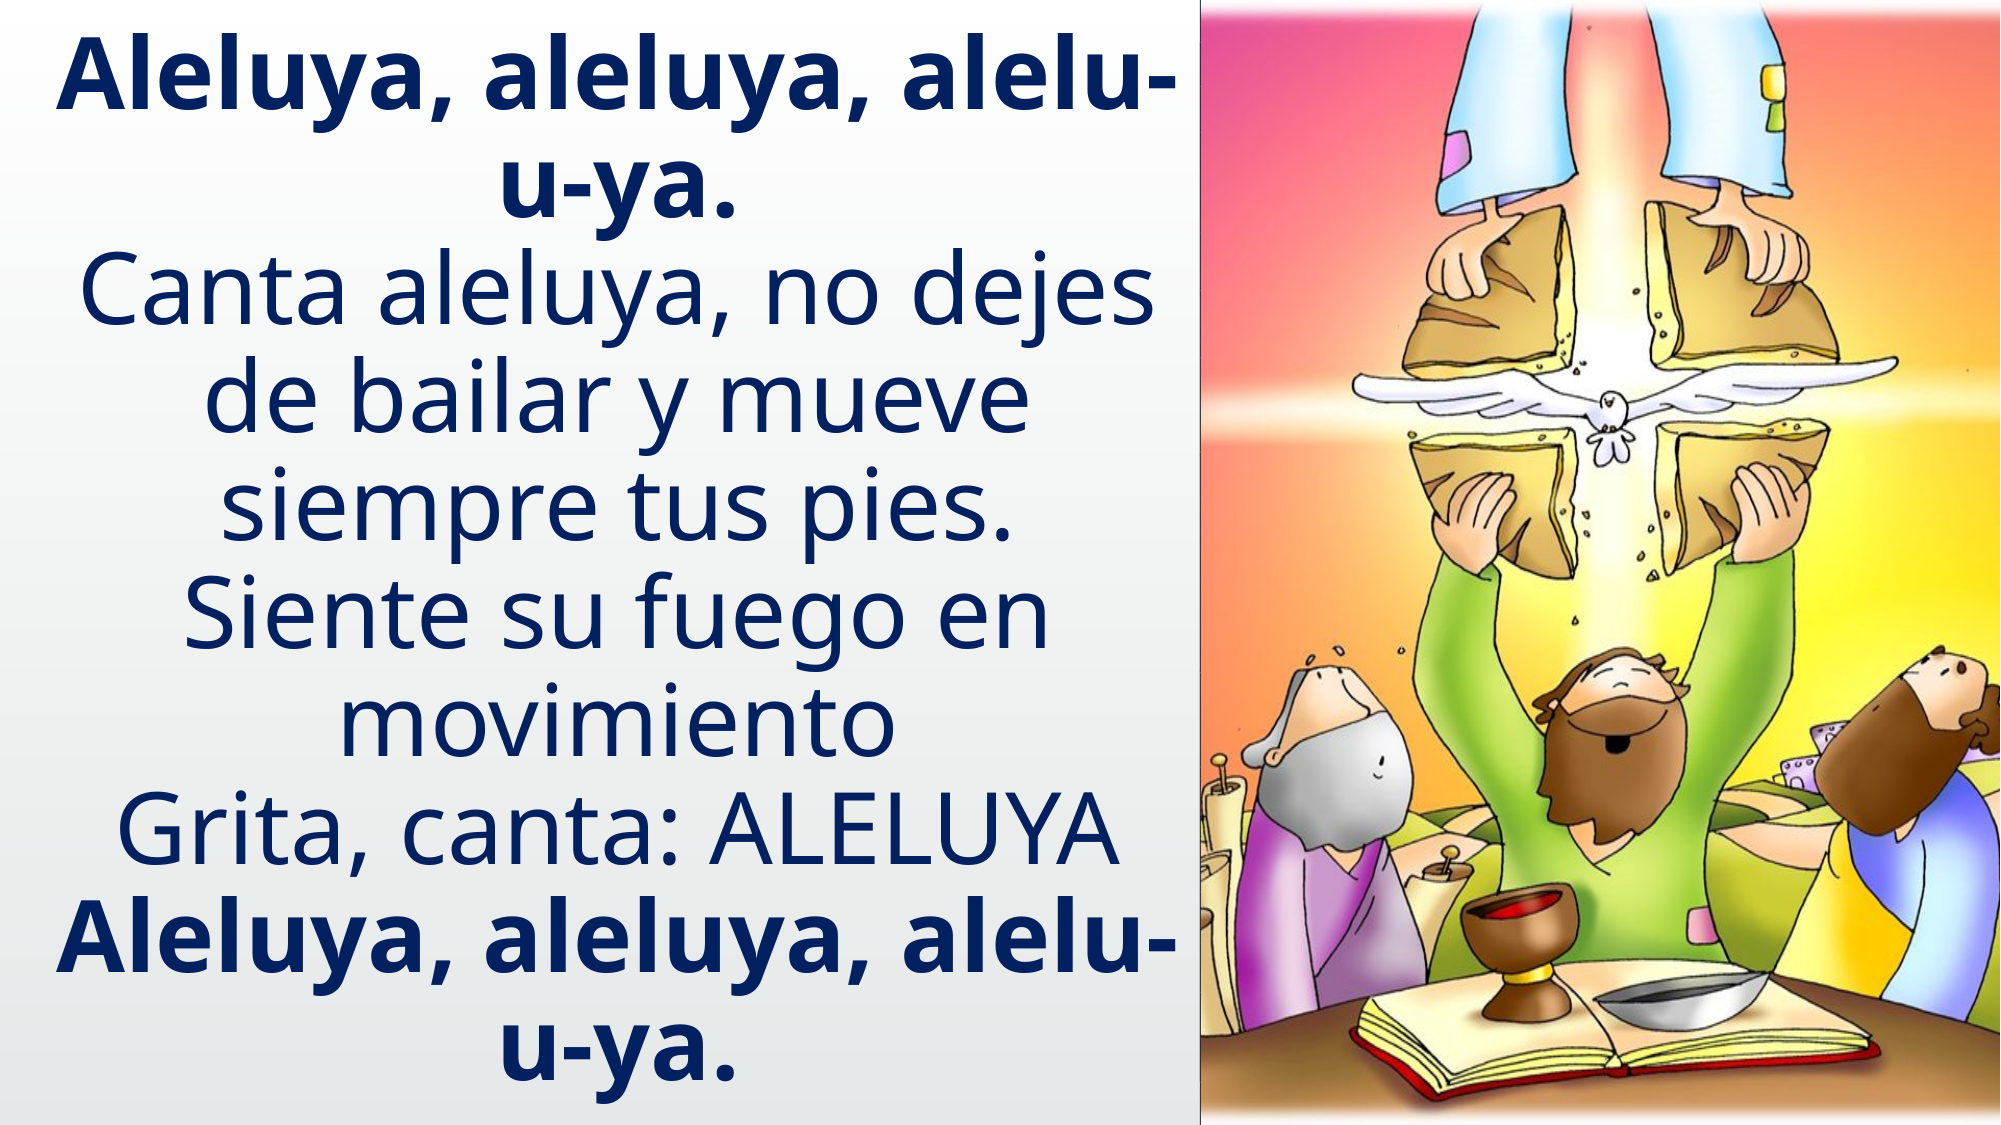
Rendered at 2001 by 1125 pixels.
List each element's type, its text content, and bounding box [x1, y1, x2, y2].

title Aleluya, aleluya, alelu-u-ya. Canta aleluya, no dejes de bailar y mueve siempre tus pies. Siente su fuego en movimiento Grita, canta: ALELUYA Aleluya, aleluya, alelu-u-ya. [0, 0, 1200, 1125]
picture [1200, 0, 2000, 1125]
